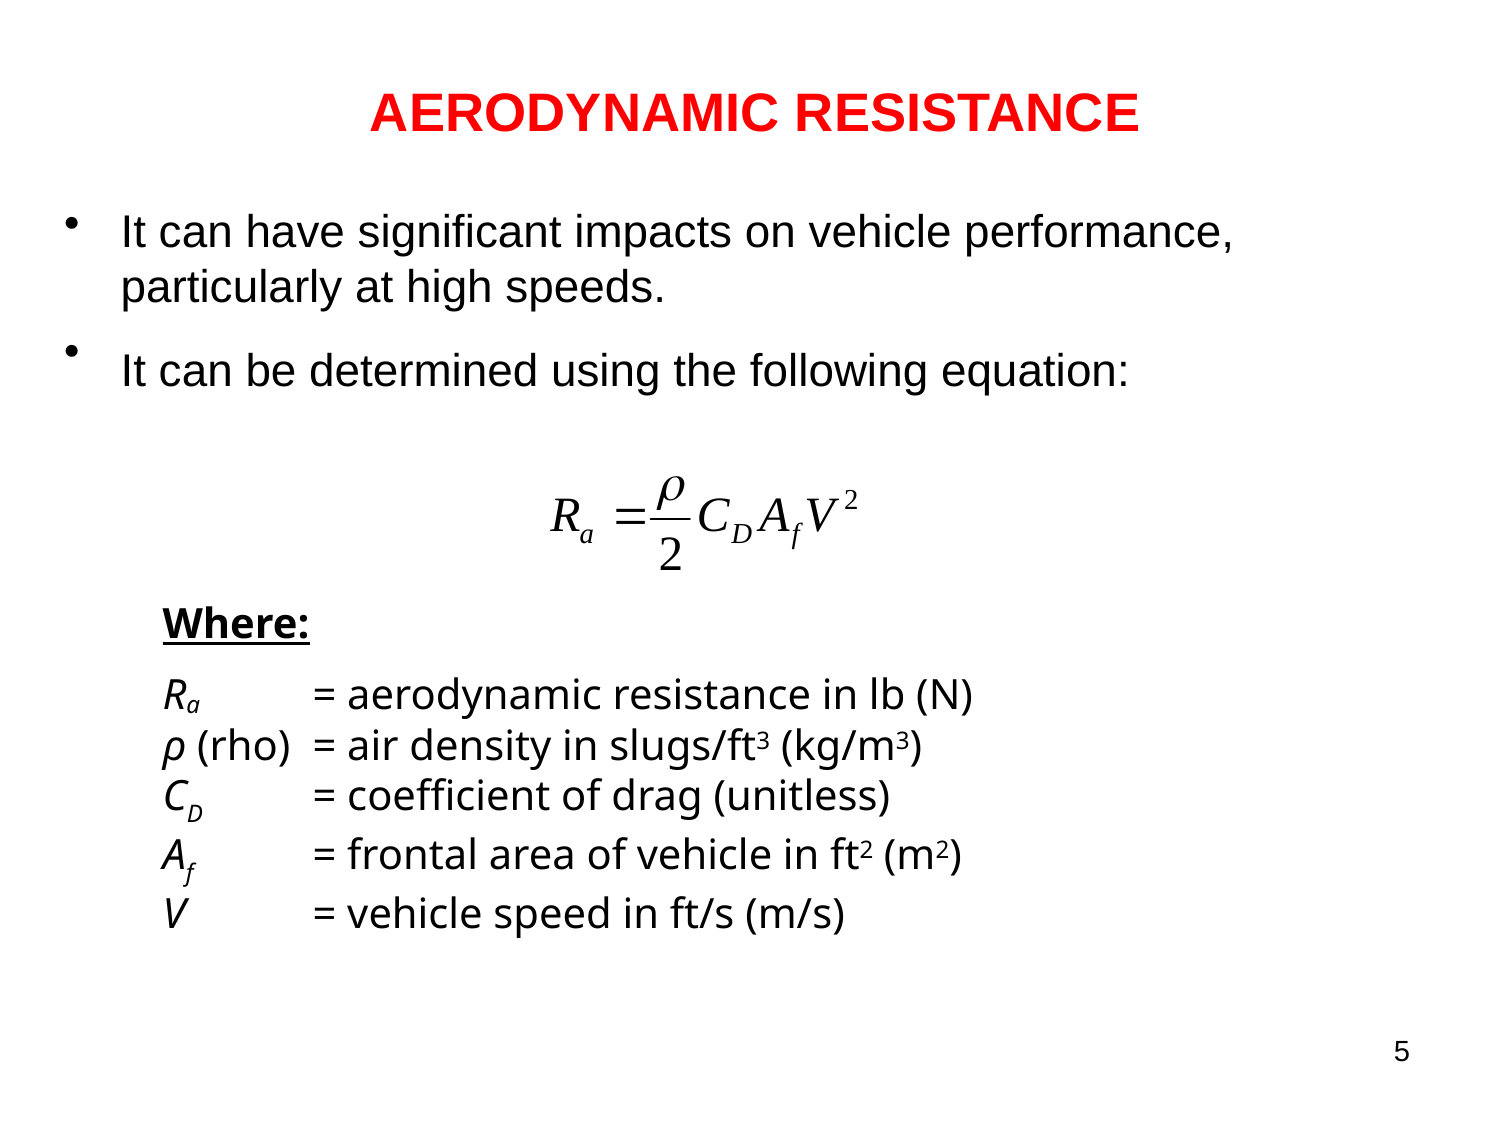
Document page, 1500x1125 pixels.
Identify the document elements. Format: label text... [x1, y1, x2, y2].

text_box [541, 452, 867, 581]
text_box It can have significant impacts on vehicle performance, particularly at high speeds. It can be determined using the following equation: [49, 194, 1457, 1005]
title AERODYNAMIC RESISTANCE [41, 42, 1471, 177]
text_box Where: Ra = aerodynamic resistance in lb (N) ρ (rho) = air density in slugs/ft3 (kg/m3) CD = coefficient of drag (unitless) Af = frontal area of vehicle in ft2 (m2) V = vehicle speed in ft/s (m/s) [147, 589, 1148, 944]
text_box 5 [1074, 1024, 1425, 1103]
